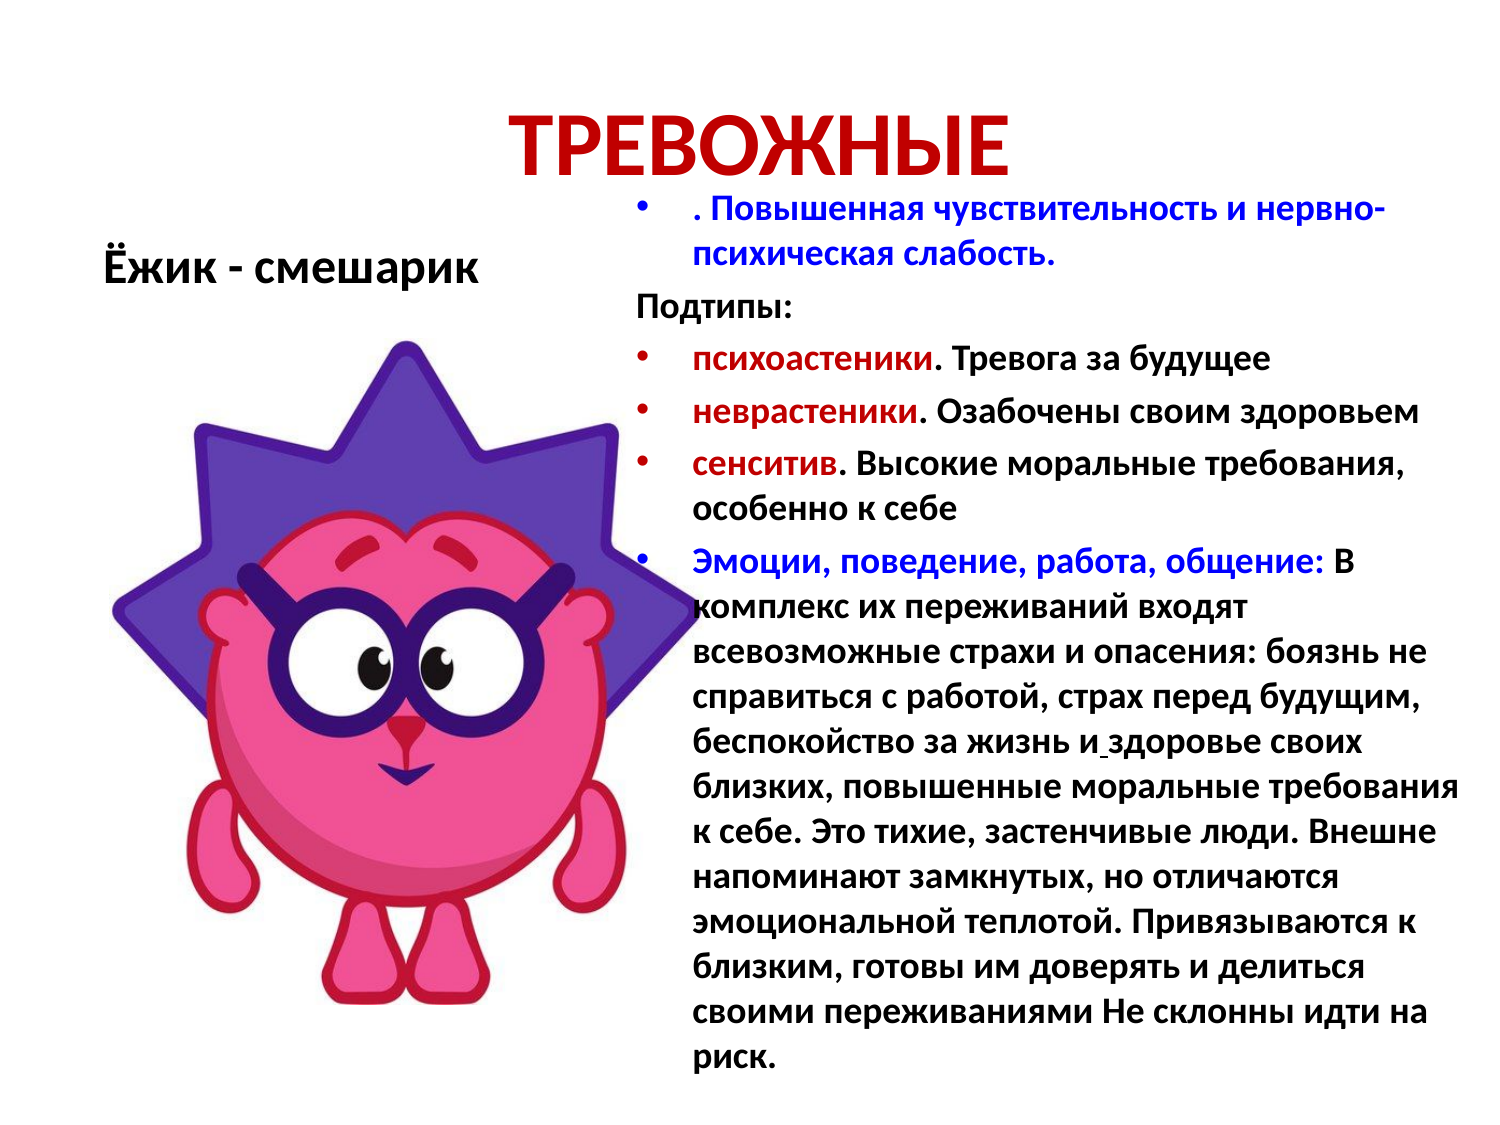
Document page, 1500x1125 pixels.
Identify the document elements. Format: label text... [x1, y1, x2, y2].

list Ёжик - смешарик [88, 196, 621, 302]
title ТРЕВОЖНЫЕ [75, 45, 1425, 233]
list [109, 337, 704, 1006]
list . Повышенная чувствительность и нервно-психическая слабость. Подтипы: психоастеники. Тревога за будущее неврастеники. Озабочены своим здоровьем сенситив. Высокие моральные требования, особенно к себе Эмоции, поведение, работа, общение: В комплекс их переживаний входят всевозможные страхи и опасения: боязнь не справиться с работой, страх перед будущим, беспокойство за жизнь и здоровье своих близких, повышенные моральные требования к себе. Это тихие, застенчивые люди. Внешне напоминают замкнутых, но отличаются эмоциональной теплотой. Привязываются к близким, готовы им доверять и делиться своими переживаниями Не склонны идти на риск. [621, 175, 1500, 1102]
